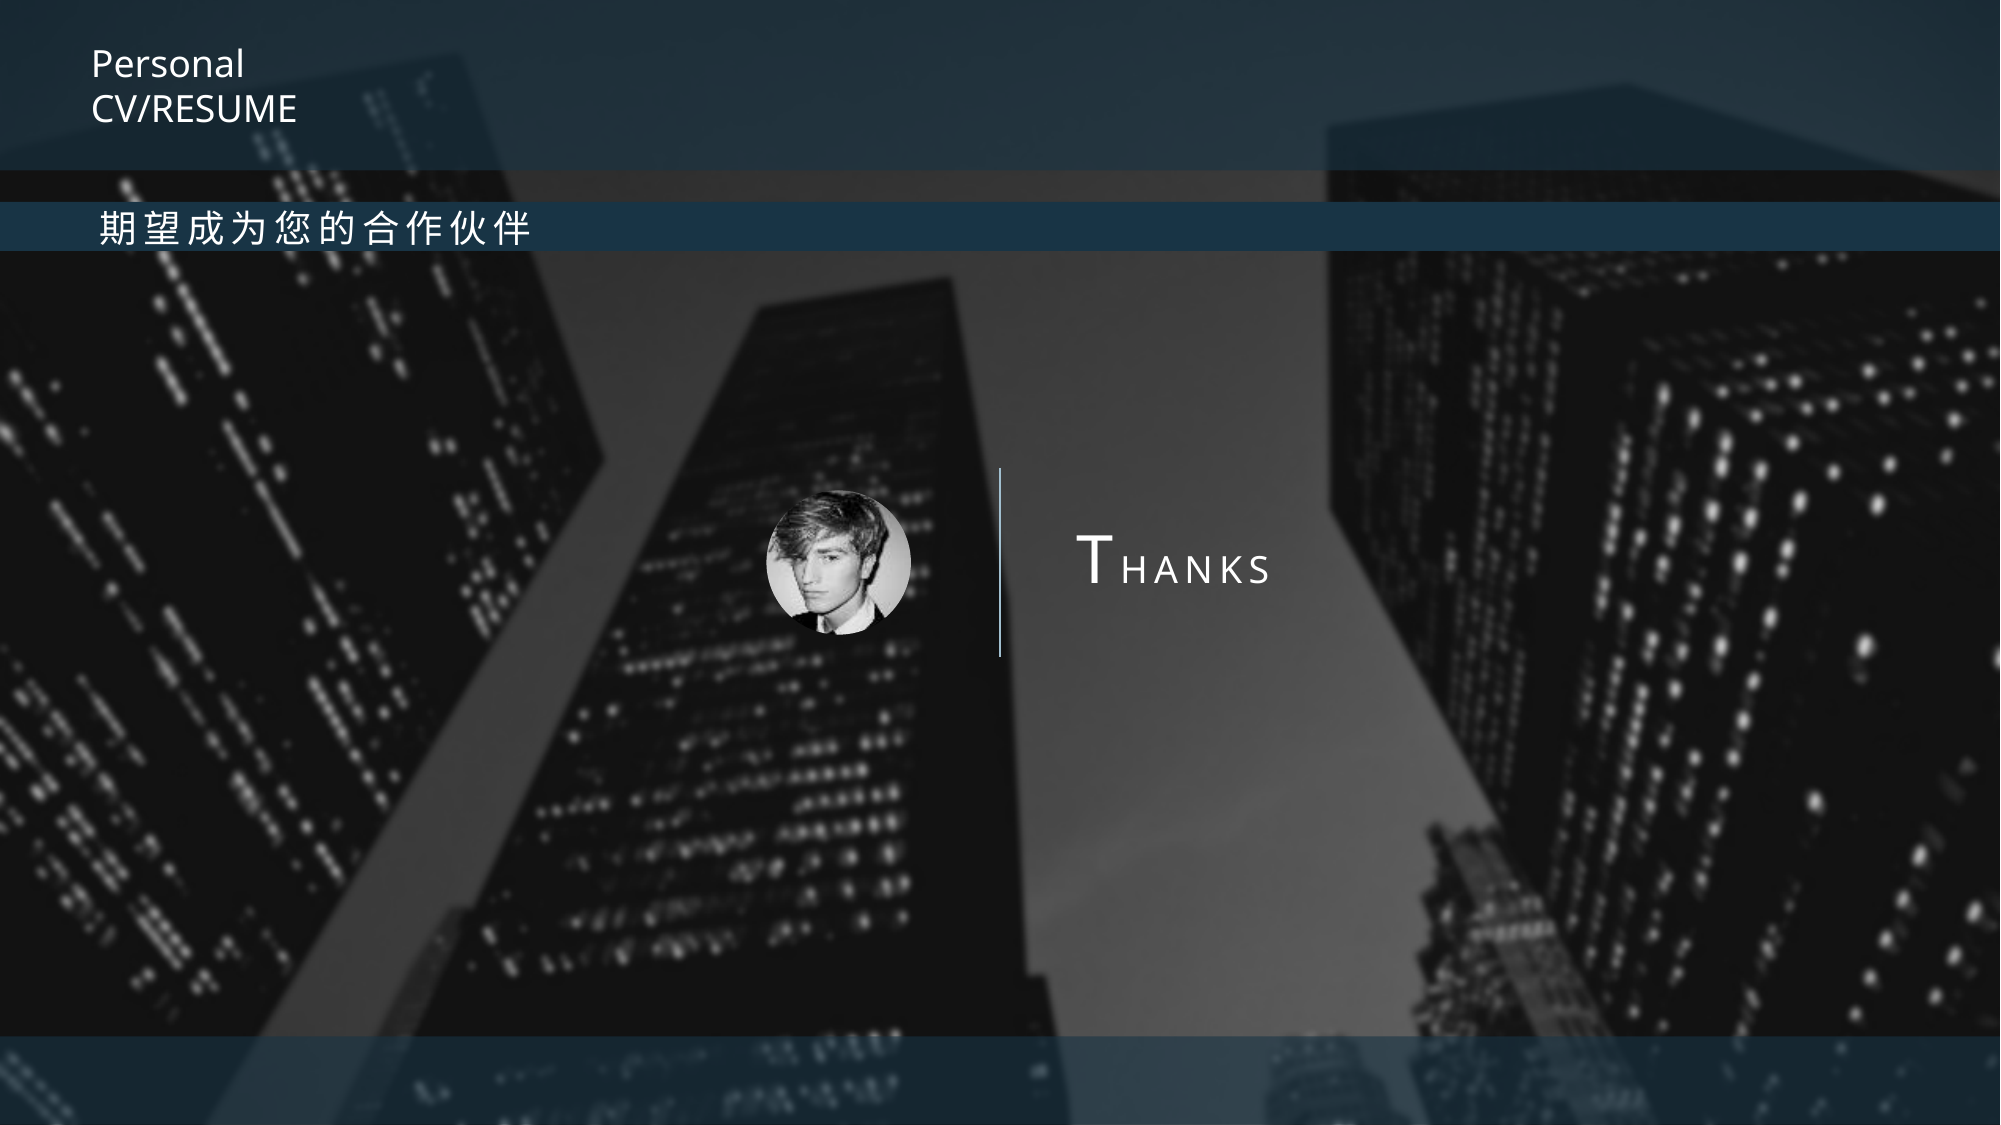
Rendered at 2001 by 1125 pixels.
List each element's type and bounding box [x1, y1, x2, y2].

text_box [0, 0, 2000, 171]
picture [0, 171, 2000, 1125]
